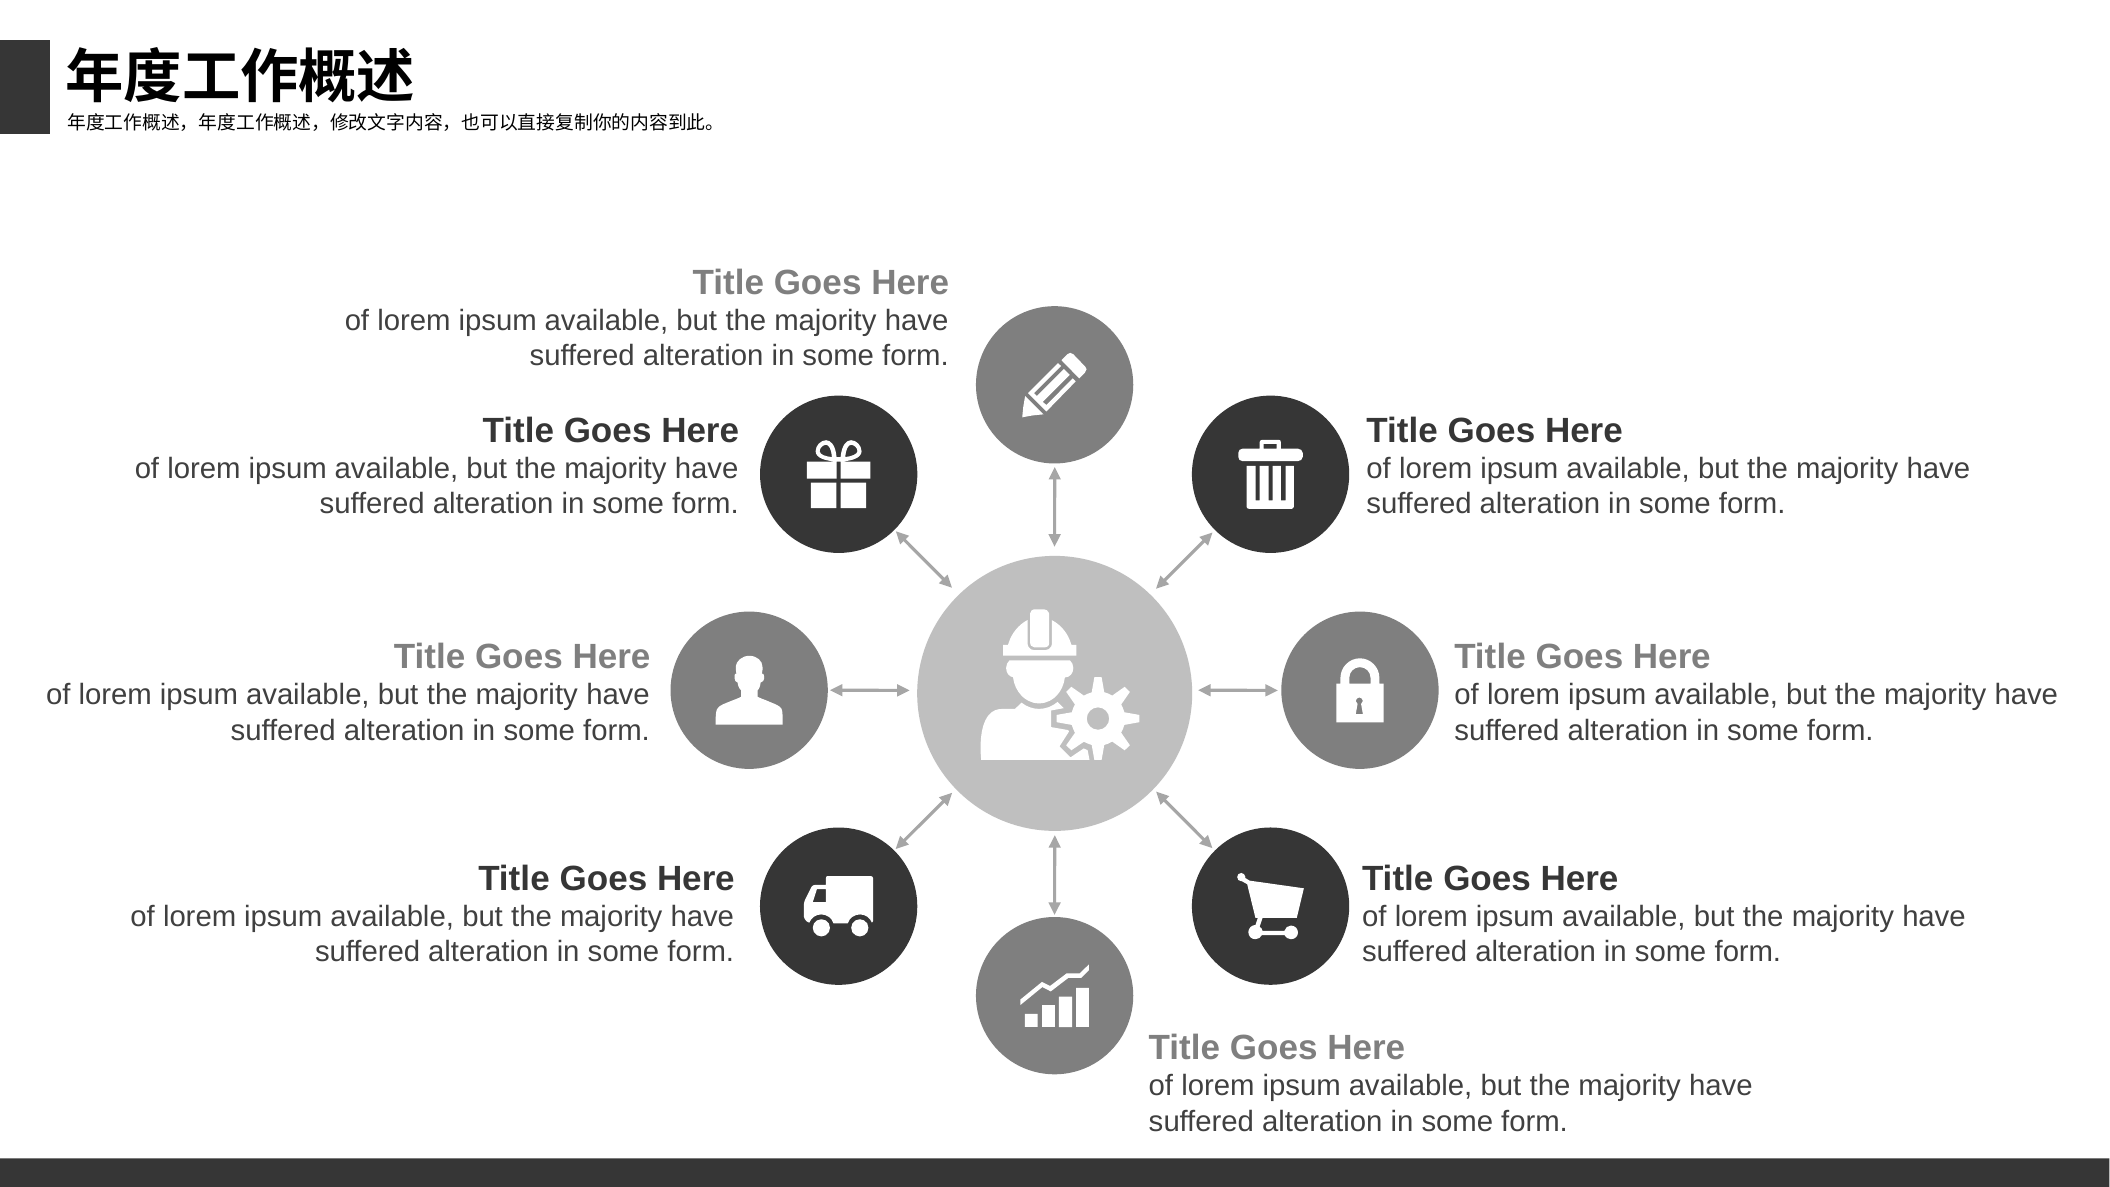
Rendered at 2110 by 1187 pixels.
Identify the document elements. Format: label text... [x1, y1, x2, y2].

text_box [1237, 872, 1304, 940]
text_box [974, 305, 1135, 465]
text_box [806, 440, 871, 509]
text_box [1336, 658, 1384, 723]
text_box [1006, 660, 1074, 704]
text_box [1190, 394, 1351, 554]
text_box Title Goes Here of lorem ipsum available, but the majority have suffered alteration in some form. [1454, 633, 2066, 746]
text_box [1280, 610, 1440, 770]
text_box [0, 39, 51, 135]
text_box [1190, 826, 1351, 986]
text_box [1020, 964, 1089, 1027]
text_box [1238, 439, 1303, 509]
text_box Title Goes Here of lorem ipsum available, but the majority have suffered alteration in some form. [1366, 407, 1978, 520]
text_box [715, 655, 783, 725]
text_box [1056, 677, 1140, 760]
text_box Title Goes Here of lorem ipsum available, but the majority have suffered alteration in some form. [128, 407, 740, 520]
text_box Title Goes Here of lorem ipsum available, but the majority have suffered alteration in some form. [1148, 1024, 1760, 1137]
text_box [1022, 352, 1088, 418]
text_box 年度工作概述，年度工作概述，修改文字内容，也可以直接复制你的内容到此。 [67, 110, 738, 134]
text_box Title Goes Here of lorem ipsum available, but the majority have suffered alteration in some form. [1362, 855, 1974, 968]
text_box [1003, 620, 1077, 656]
text_box [759, 394, 919, 554]
text_box [980, 701, 1090, 760]
text_box Title Goes Here of lorem ipsum available, but the majority have suffered alteration in some form. [338, 259, 950, 372]
text_box [758, 826, 919, 986]
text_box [803, 876, 874, 937]
text_box Title Goes Here of lorem ipsum available, but the majority have suffered alteration in some form. [123, 855, 735, 968]
text_box Title Goes Here of lorem ipsum available, but the majority have suffered alteration in some form. [39, 633, 651, 746]
text_box [0, 1157, 2110, 1187]
text_box [974, 915, 1135, 1076]
text_box [916, 554, 1194, 832]
text_box [669, 610, 829, 770]
text_box [1030, 609, 1050, 648]
text_box 年度工作概述 [65, 39, 547, 110]
